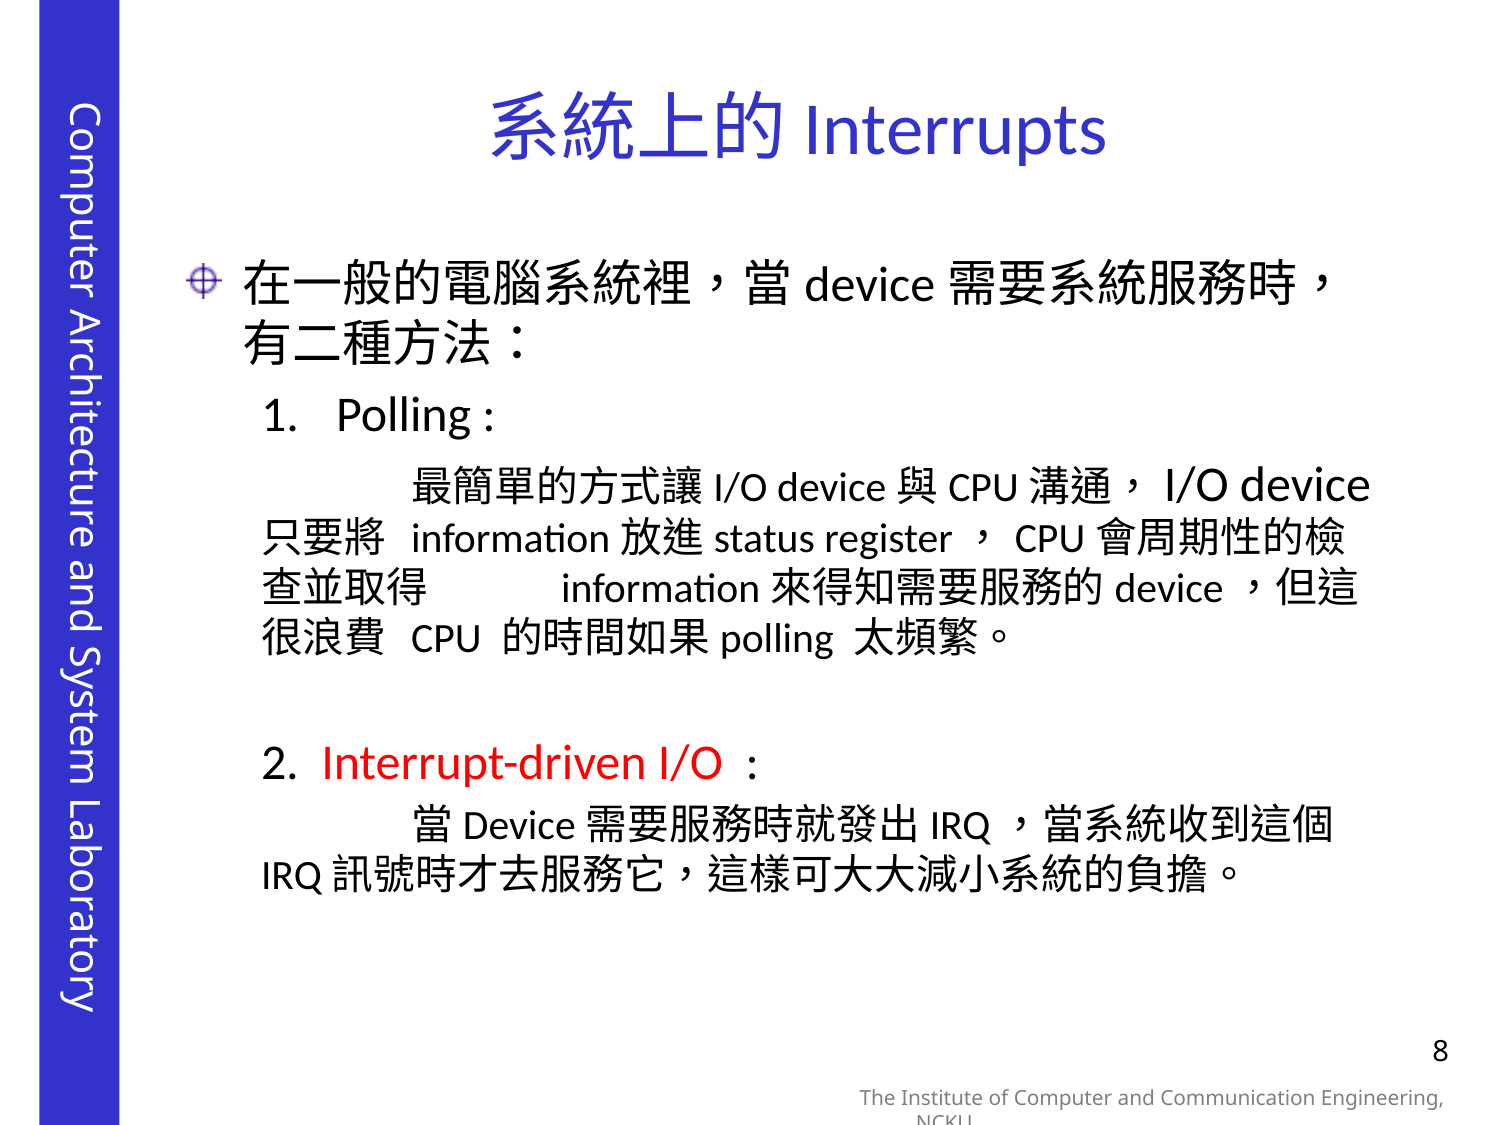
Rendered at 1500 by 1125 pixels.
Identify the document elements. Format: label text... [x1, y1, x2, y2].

list 在一般的電腦系統裡，當device需要系統服務時，有二種方法： Polling : 最簡單的方式讓I/O device與CPU溝通，I/O device只要將 information放進status register，CPU會周期性的檢查並取得 information來得知需要服務的device，但這很浪費 CPU 的時間如果polling 太頻繁。 2. Interrupt-driven I/O : 當Device需要服務時就發出IRQ，當系統收到這個IRQ訊號時才去服務它，這樣可大大減小系統的負擔。 [170, 243, 1388, 1001]
title 系統上的Interrupts [135, 30, 1460, 219]
slide_number 8 [1151, 1024, 1465, 1101]
picture [186, 263, 222, 299]
